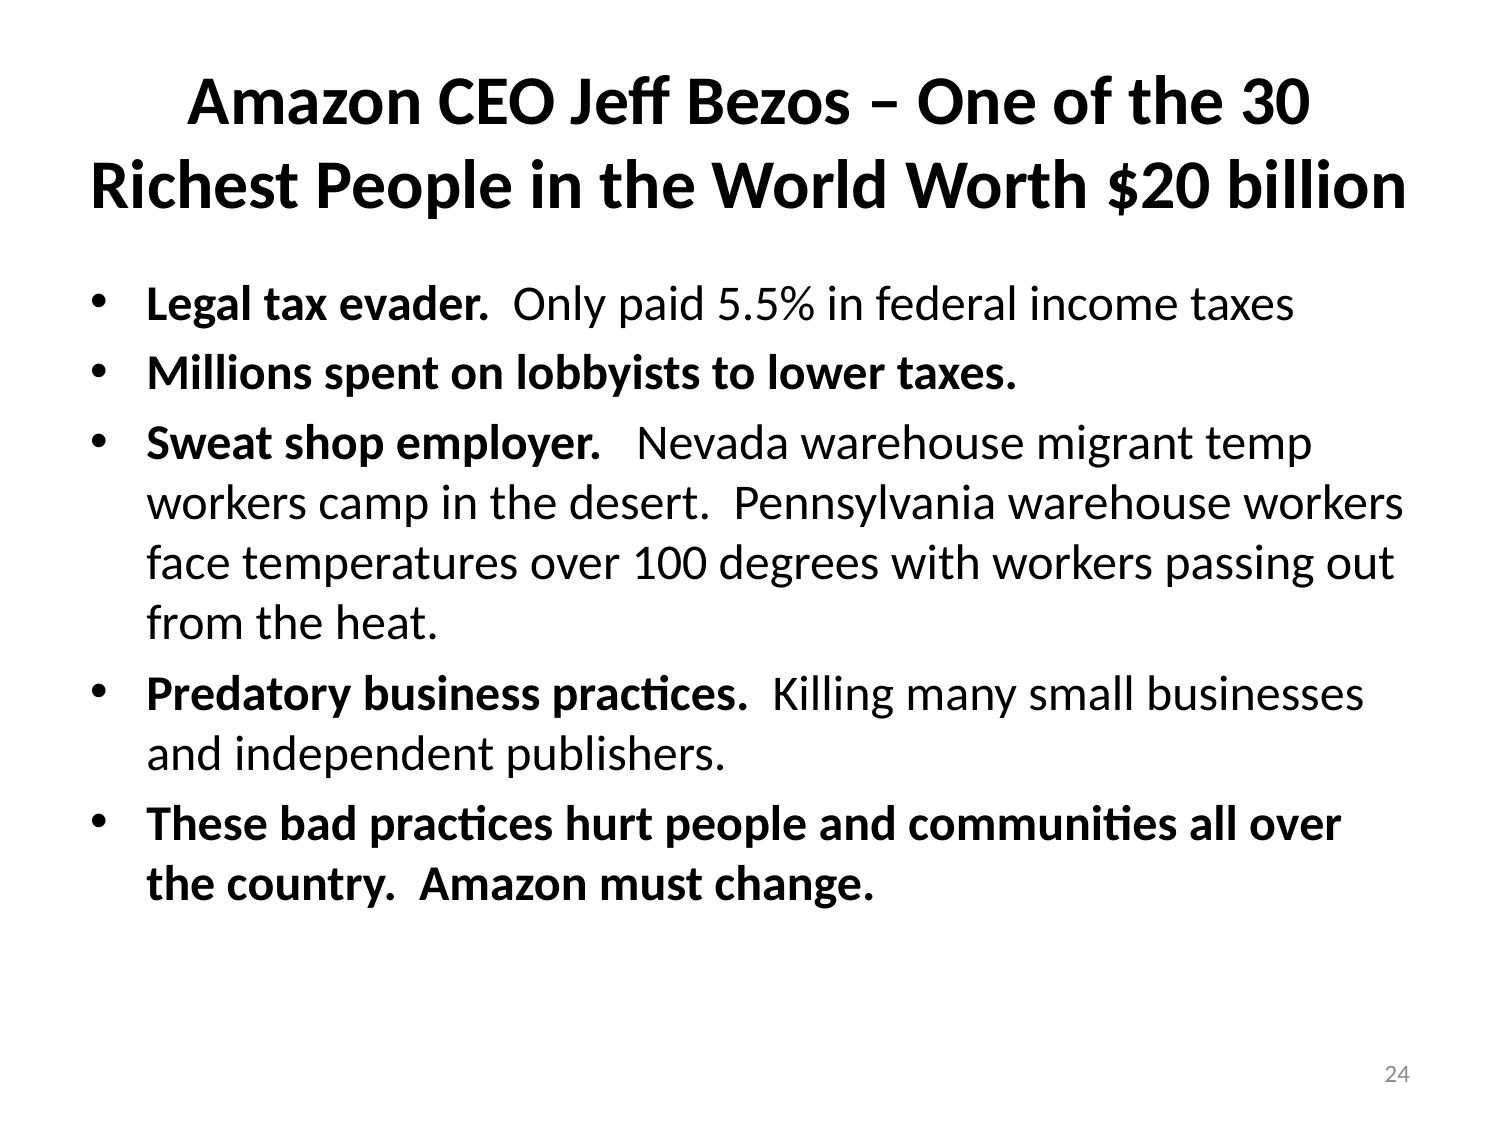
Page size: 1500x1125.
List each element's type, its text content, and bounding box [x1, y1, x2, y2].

title Amazon CEO Jeff Bezos – One of the 30 Richest People in the World Worth $20 billion [75, 45, 1425, 233]
list Legal tax evader. Only paid 5.5% in federal income taxes Millions spent on lobbyists to lower taxes. Sweat shop employer. Nevada warehouse migrant temp workers camp in the desert. Pennsylvania warehouse workers face temperatures over 100 degrees with workers passing out from the heat. Predatory business practices. Killing many small businesses and independent publishers. These bad practices hurt people and communities all over the country. Amazon must change. [75, 262, 1425, 1005]
slide_number 24 [1074, 1042, 1425, 1103]
